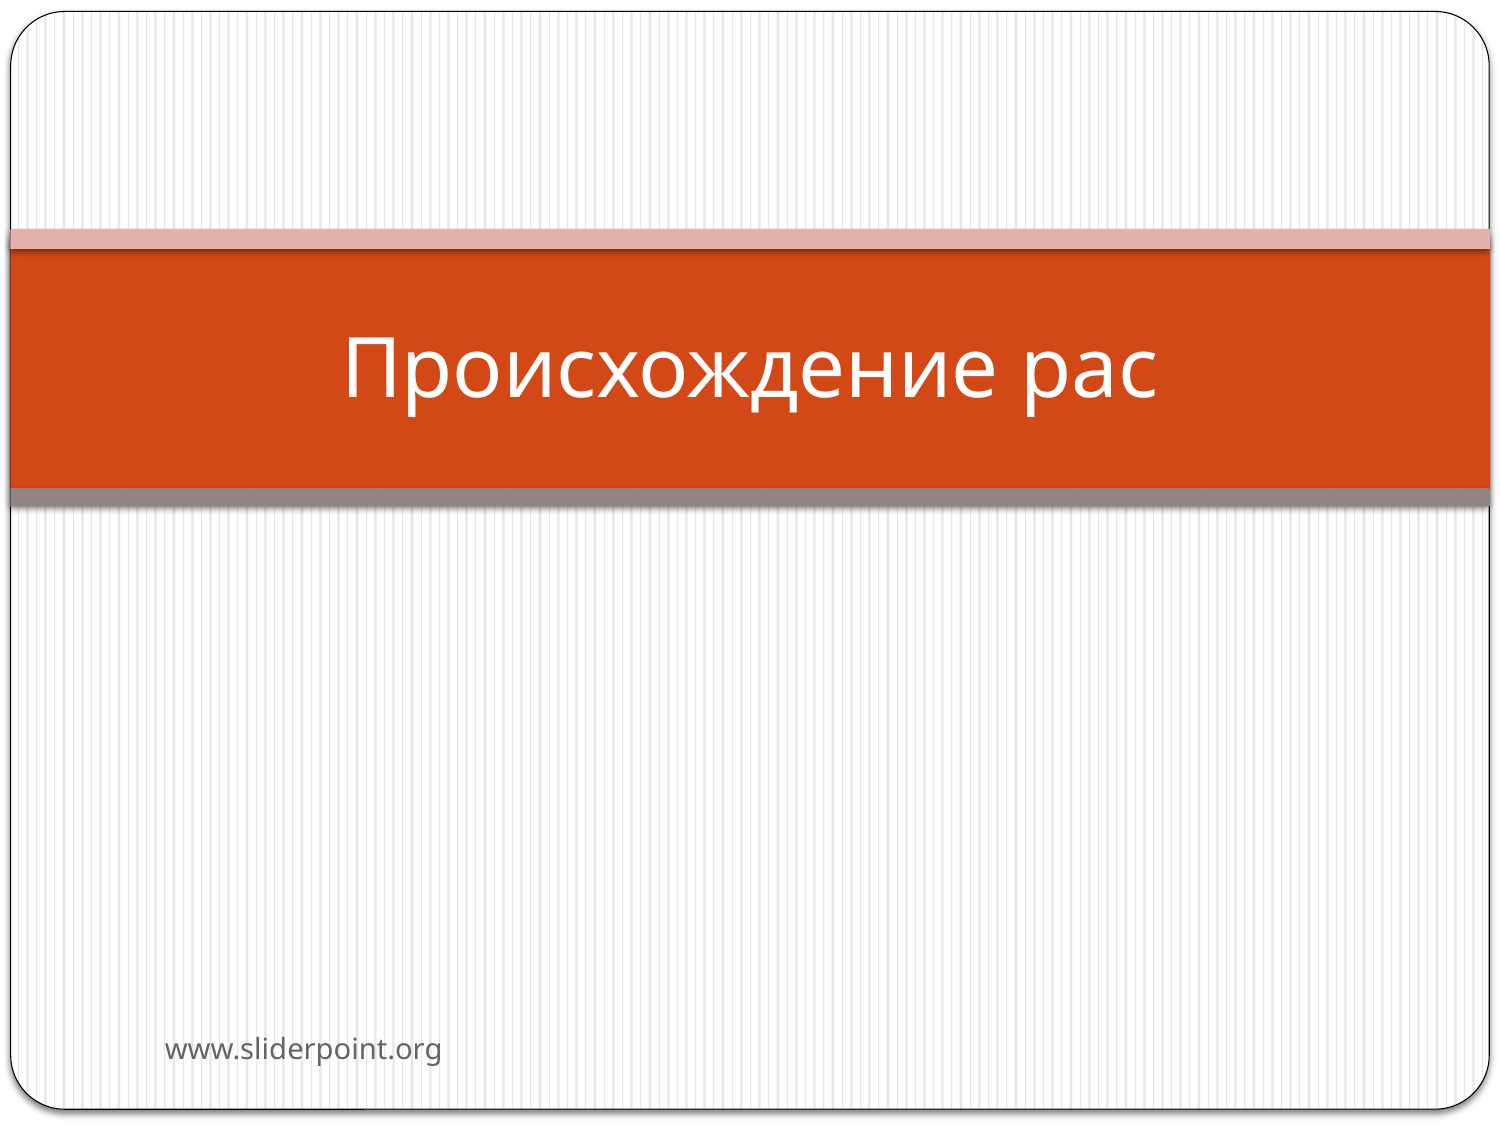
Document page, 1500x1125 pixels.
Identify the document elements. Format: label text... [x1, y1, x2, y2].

footer www.sliderpoint.org [150, 1012, 800, 1088]
title Происхождение рас [75, 247, 1425, 489]
